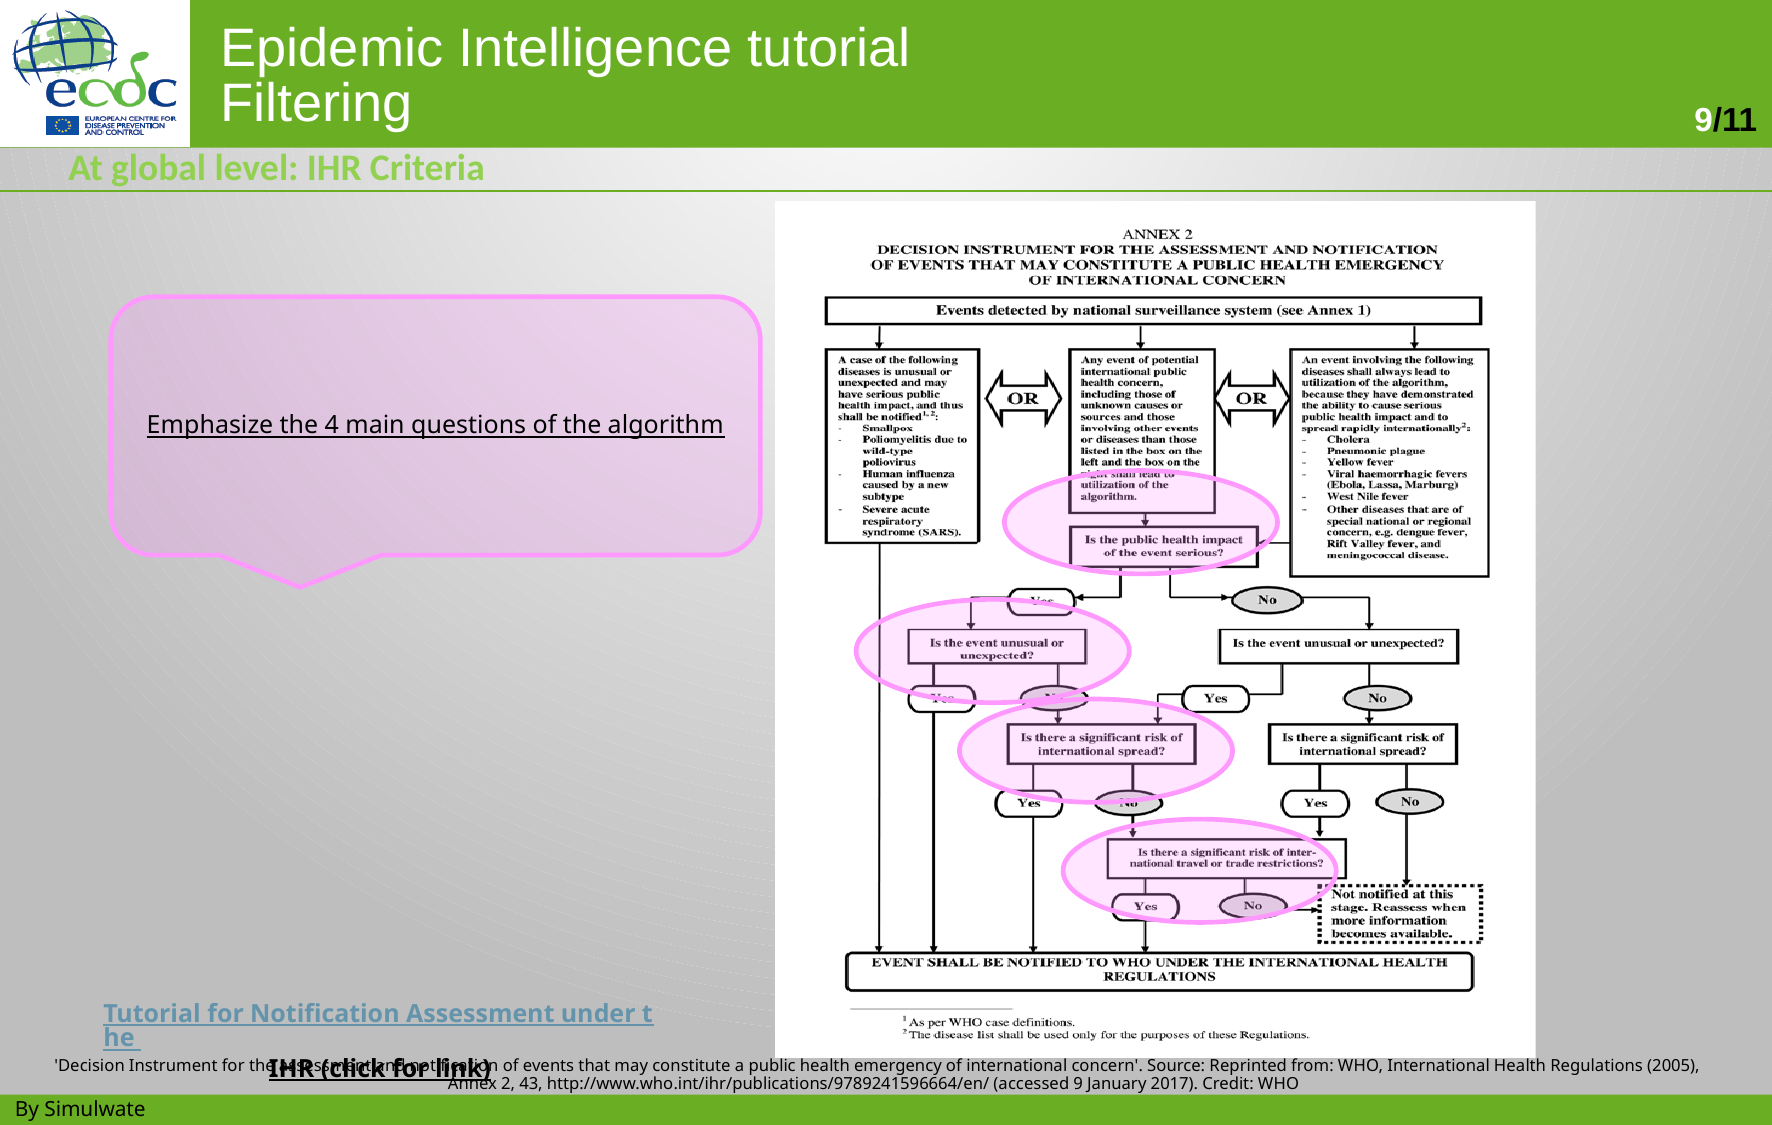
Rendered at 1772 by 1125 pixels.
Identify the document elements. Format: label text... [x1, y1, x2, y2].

picture [774, 201, 1536, 1058]
text_box 'Decision Instrument for the assessment and notification of events that may constitute a public health emergency of international concern'. Source: Reprinted from: WHO, International Health Regulations (2005), Annex 2, 43, http://www.who.int/ihr/publications/9789241596664/en/ (accessed 9 January 2017). Credit: WHO [29, 1049, 1728, 1101]
picture [0, 0, 190, 140]
text_box Tutorial for Notification Assessment under the IHR (click for link) [88, 990, 672, 1049]
text_box At global level: IHR Criteria [0, 140, 554, 196]
text_box Emphasize the 4 main questions of the algorithm [110, 296, 761, 588]
